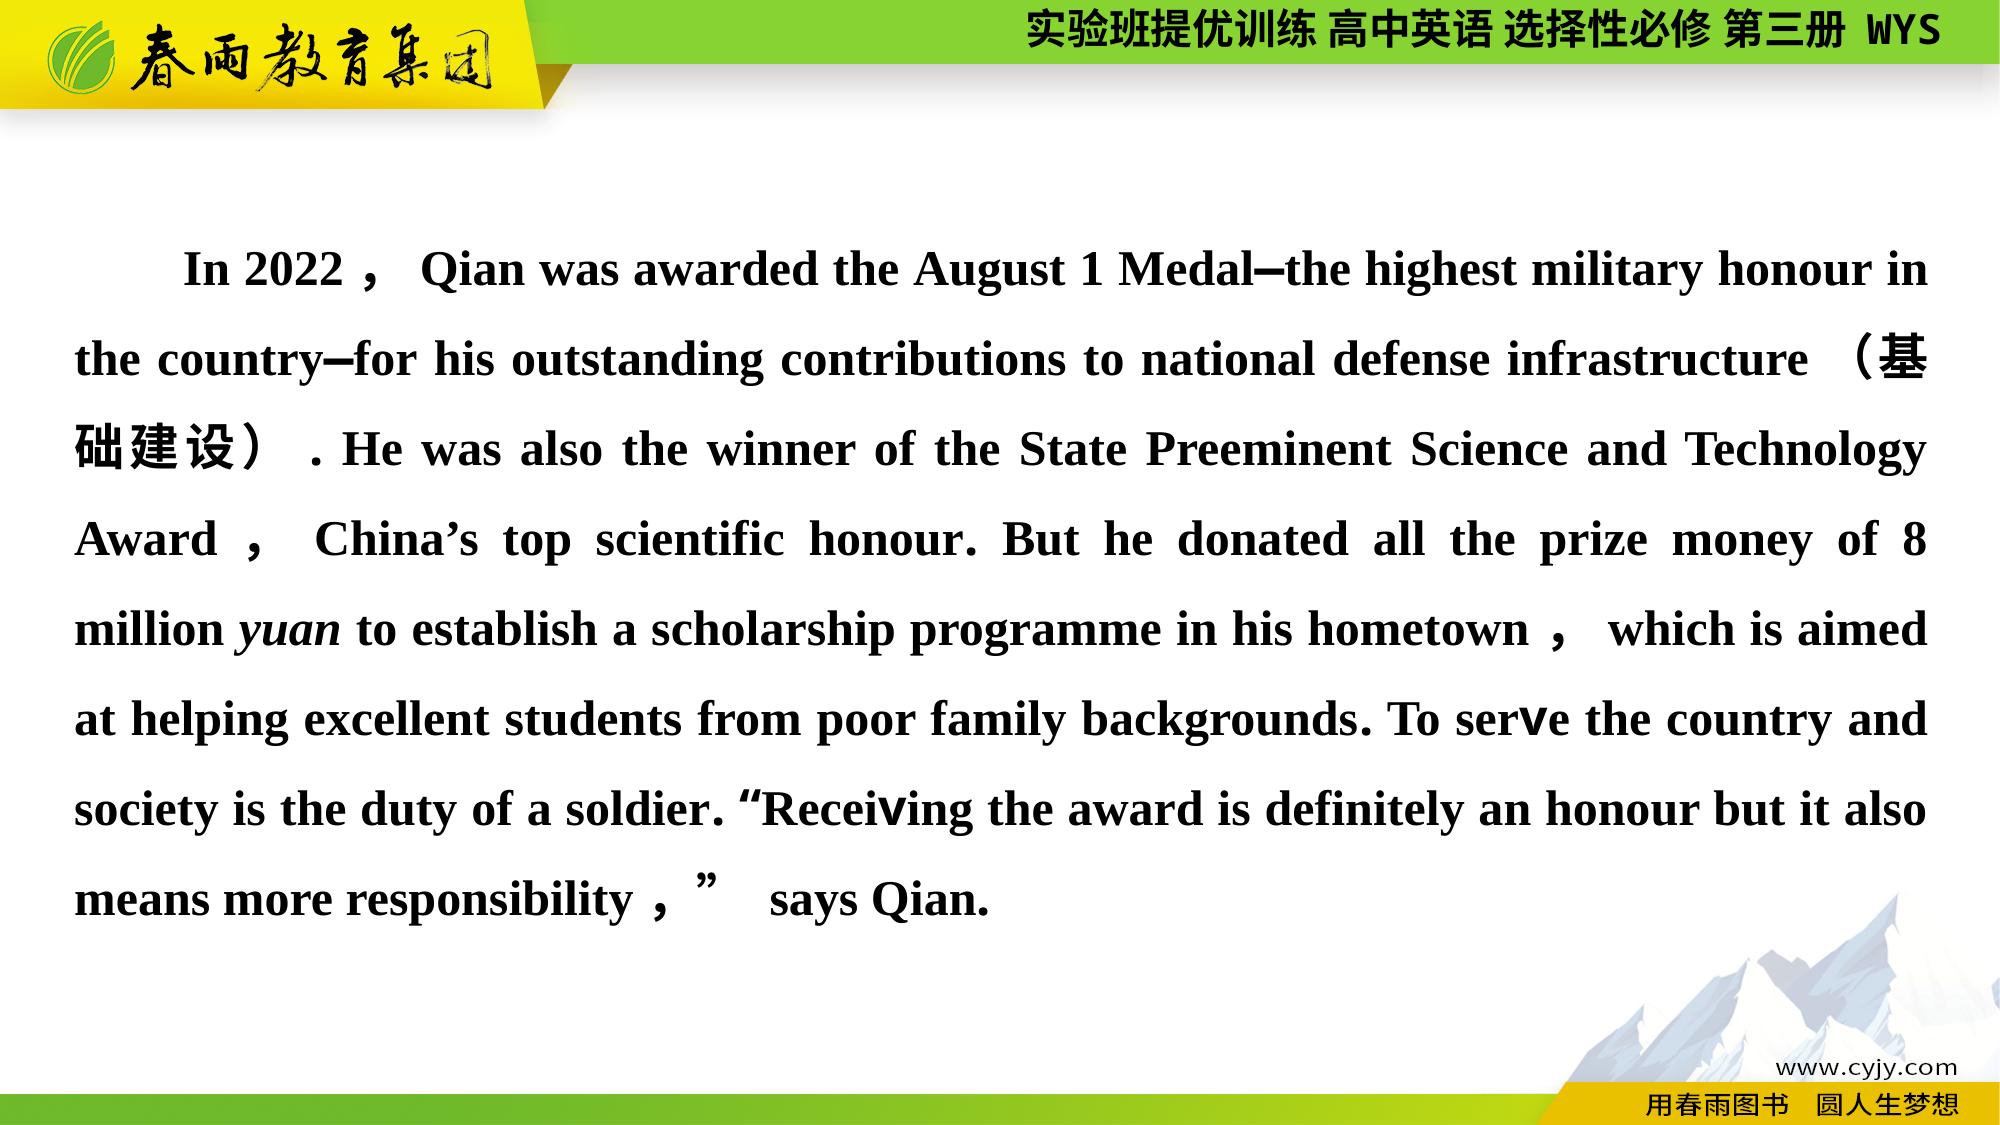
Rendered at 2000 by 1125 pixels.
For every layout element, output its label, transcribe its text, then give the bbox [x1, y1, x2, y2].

list In 2022，Qian was awarded the August 1 Medal—the highest military honour in the country—for his outstanding contributions to national defense infrastructure（基础建设）. He was also the winner of the State Preeminent Science and Technology Award，China’s top scientific honour. But he donated all the prize money of 8 million yuan to establish a scholarship programme in his hometown，which is aimed at helping excellent students from poor family backgrounds. To serve the country and society is the duty of a soldier. “Receiving the award is definitely an honour but it also means more responsibility，” says Qian. [59, 198, 1944, 941]
picture [0, 0, 2000, 1125]
